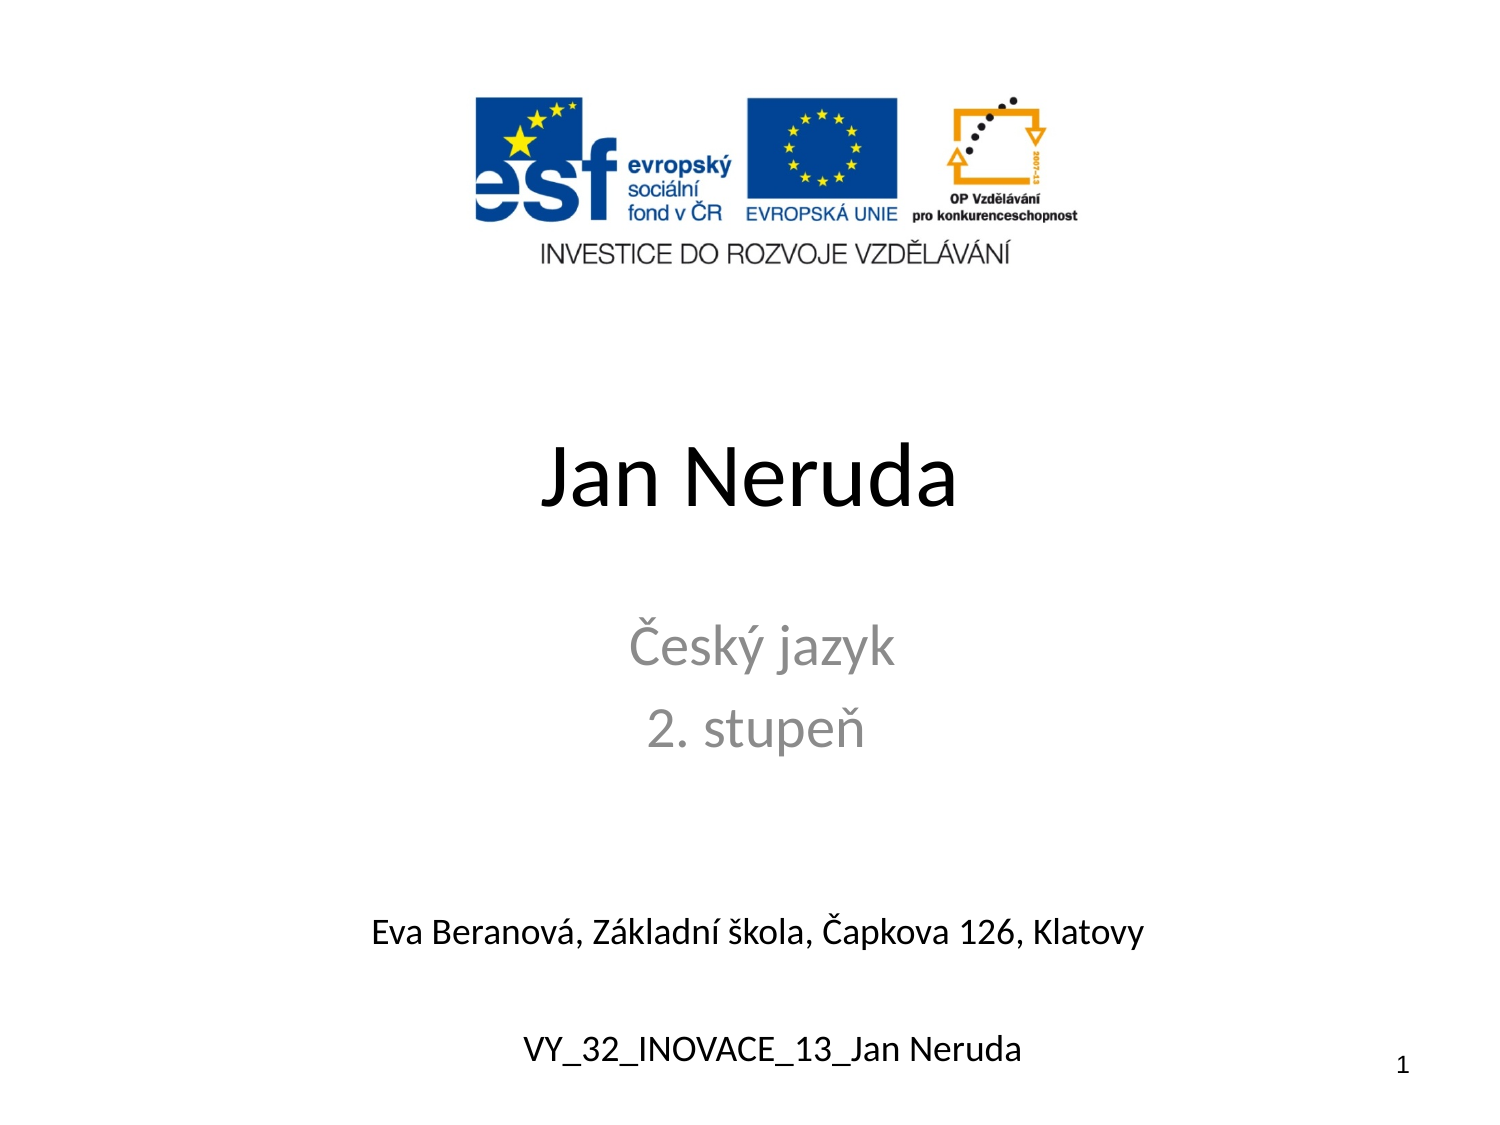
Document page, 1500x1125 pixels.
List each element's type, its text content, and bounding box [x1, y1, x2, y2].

text_box Eva Beranová, Základní škola, Čapkova 126, Klatovy [112, 899, 1404, 960]
subtitle Český jazyk 2. stupeň [237, 600, 1288, 825]
title Jan Neruda [112, 349, 1388, 591]
text_box VY_32_INOVACE_13_Jan Neruda [147, 1016, 1399, 1077]
picture [424, 55, 1131, 305]
slide_number 1 [1250, 1024, 1425, 1103]
